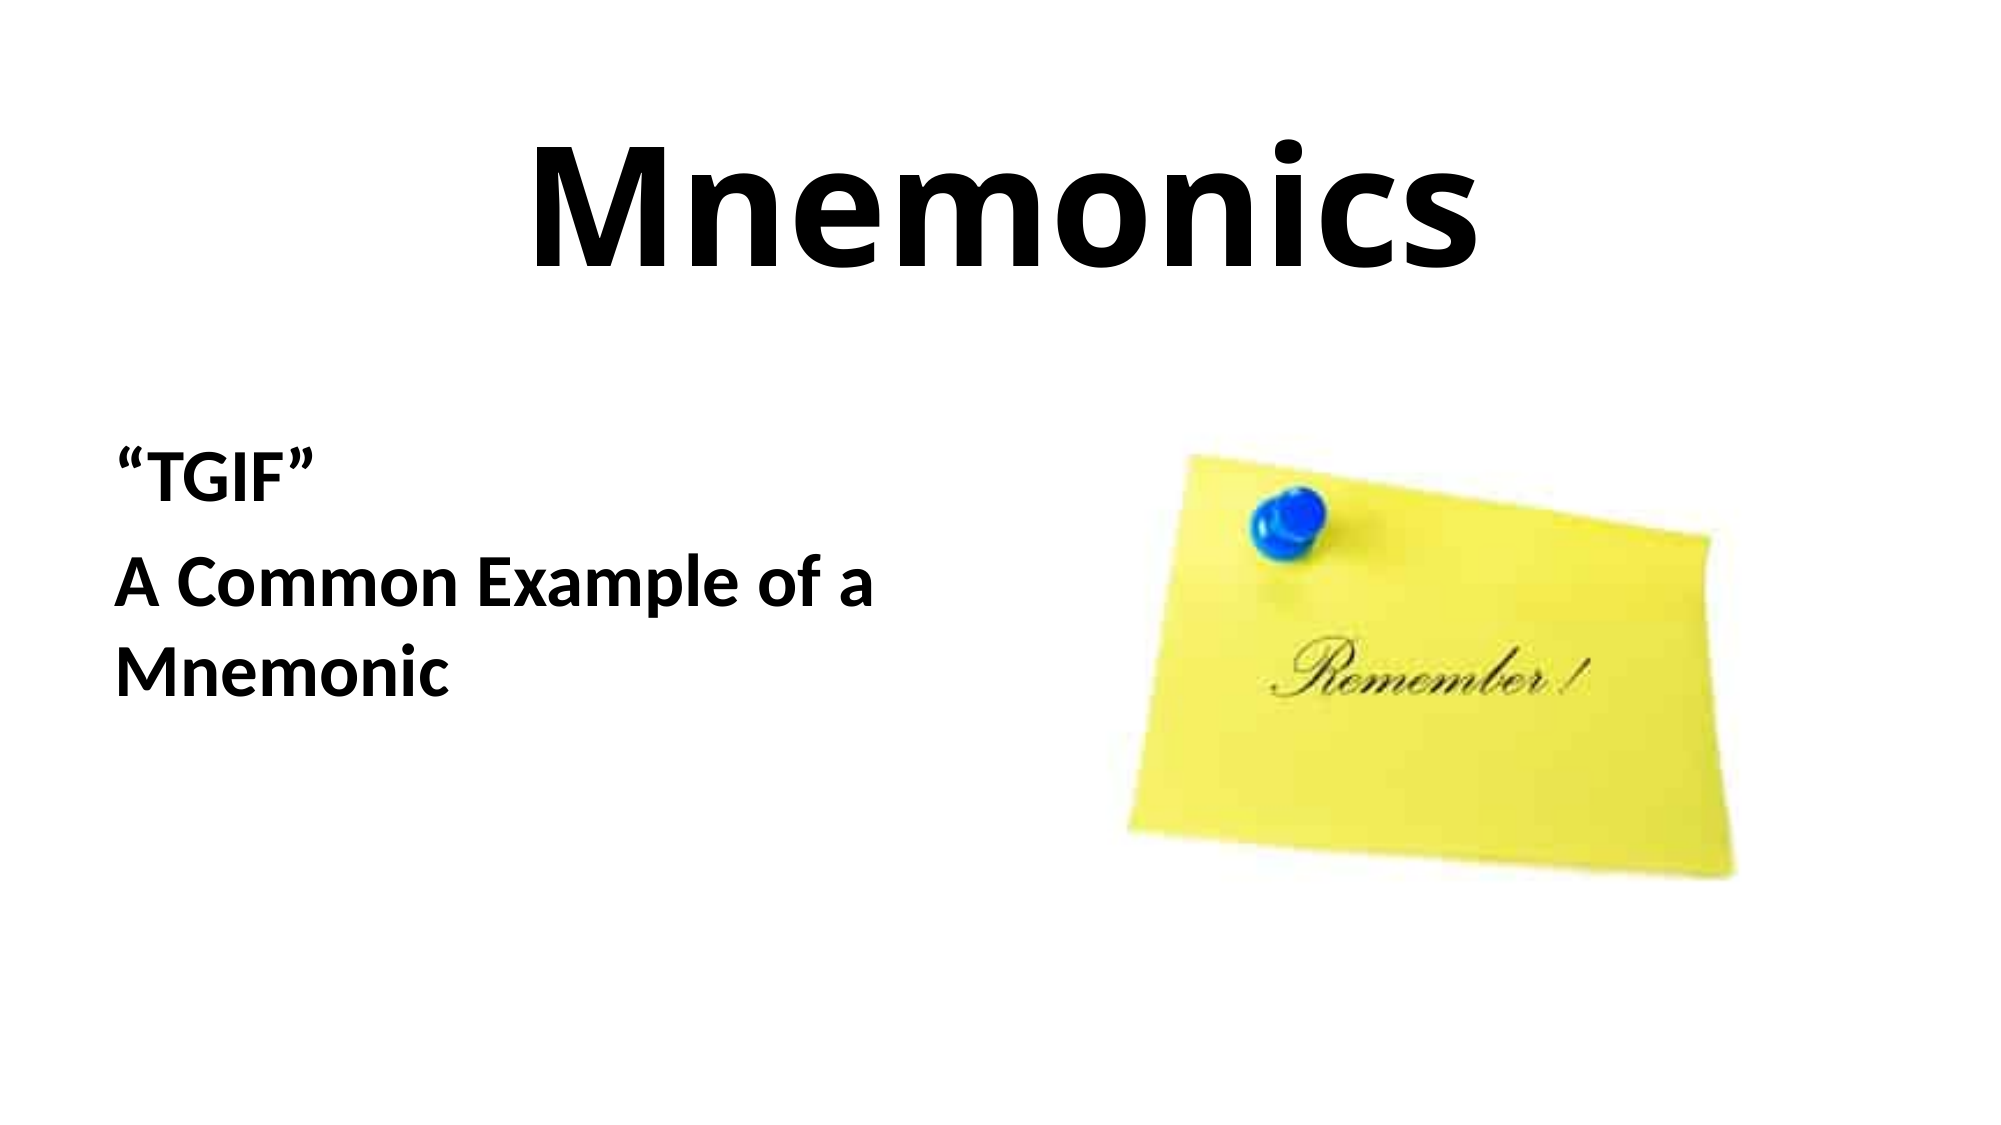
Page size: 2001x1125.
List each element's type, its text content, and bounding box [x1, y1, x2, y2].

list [1062, 424, 1778, 937]
list “TGIF” A Common Example of a Mnemonic [99, 419, 984, 1005]
title Mnemonics [102, 106, 1903, 294]
